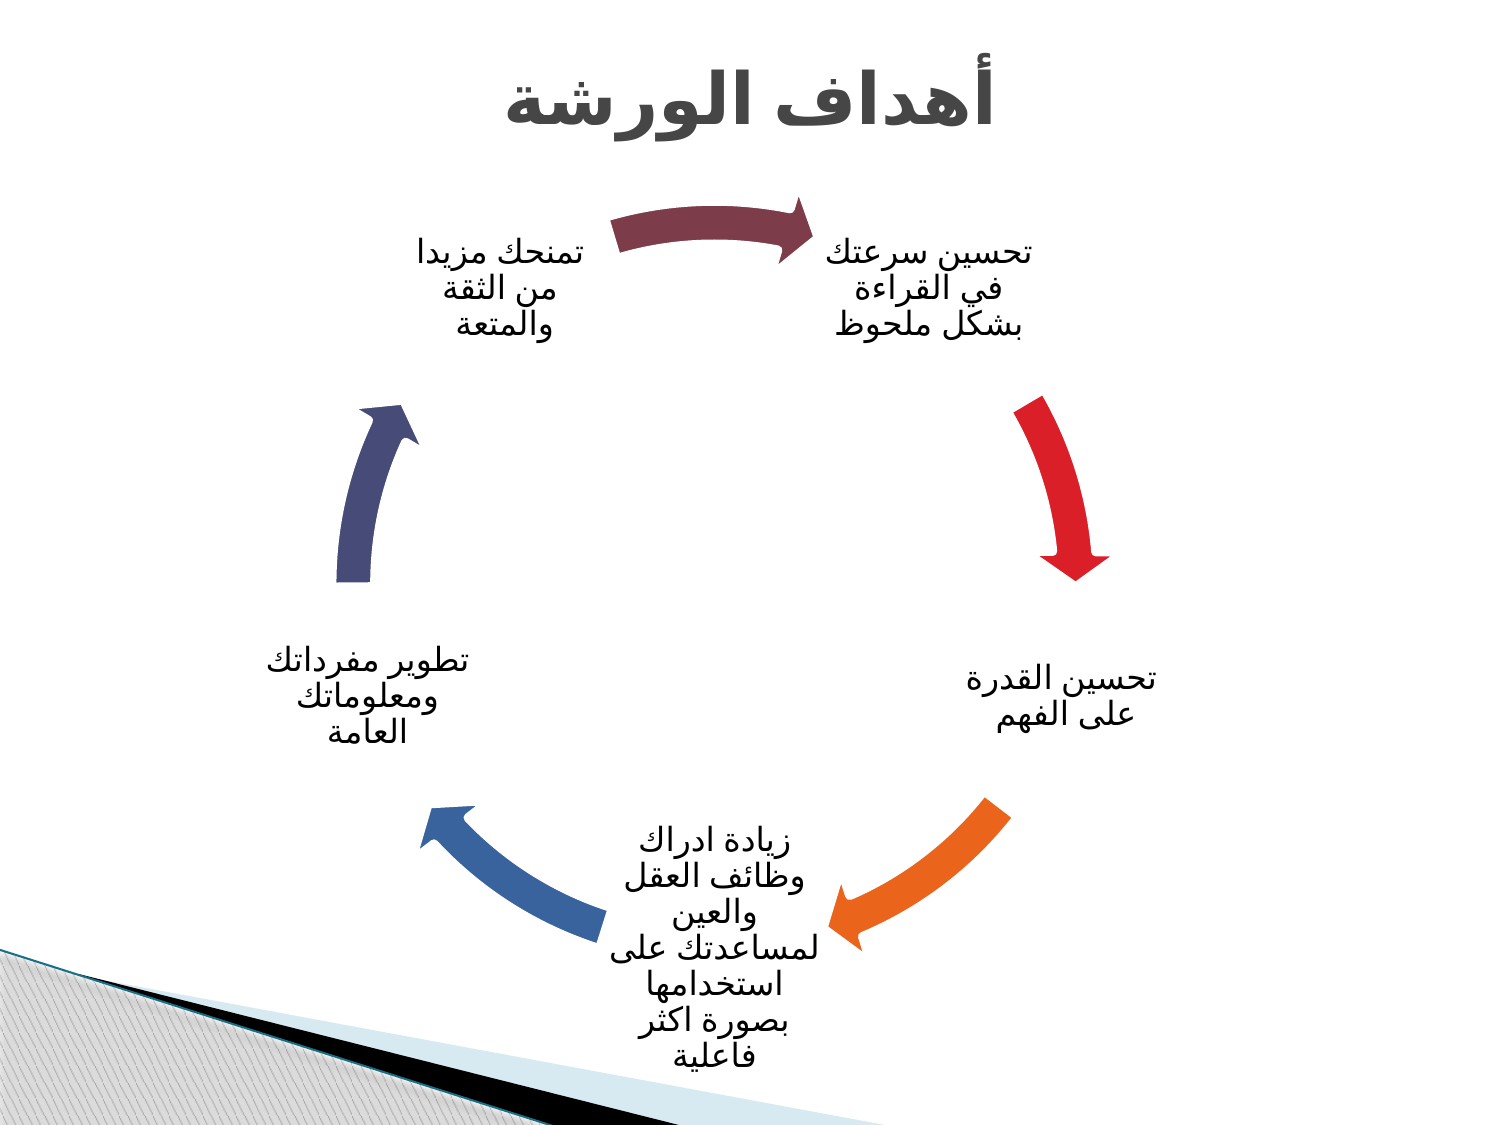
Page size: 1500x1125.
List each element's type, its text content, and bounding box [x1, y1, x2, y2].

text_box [111, 172, 1318, 1059]
title أهداف الورشة [75, 45, 1425, 233]
